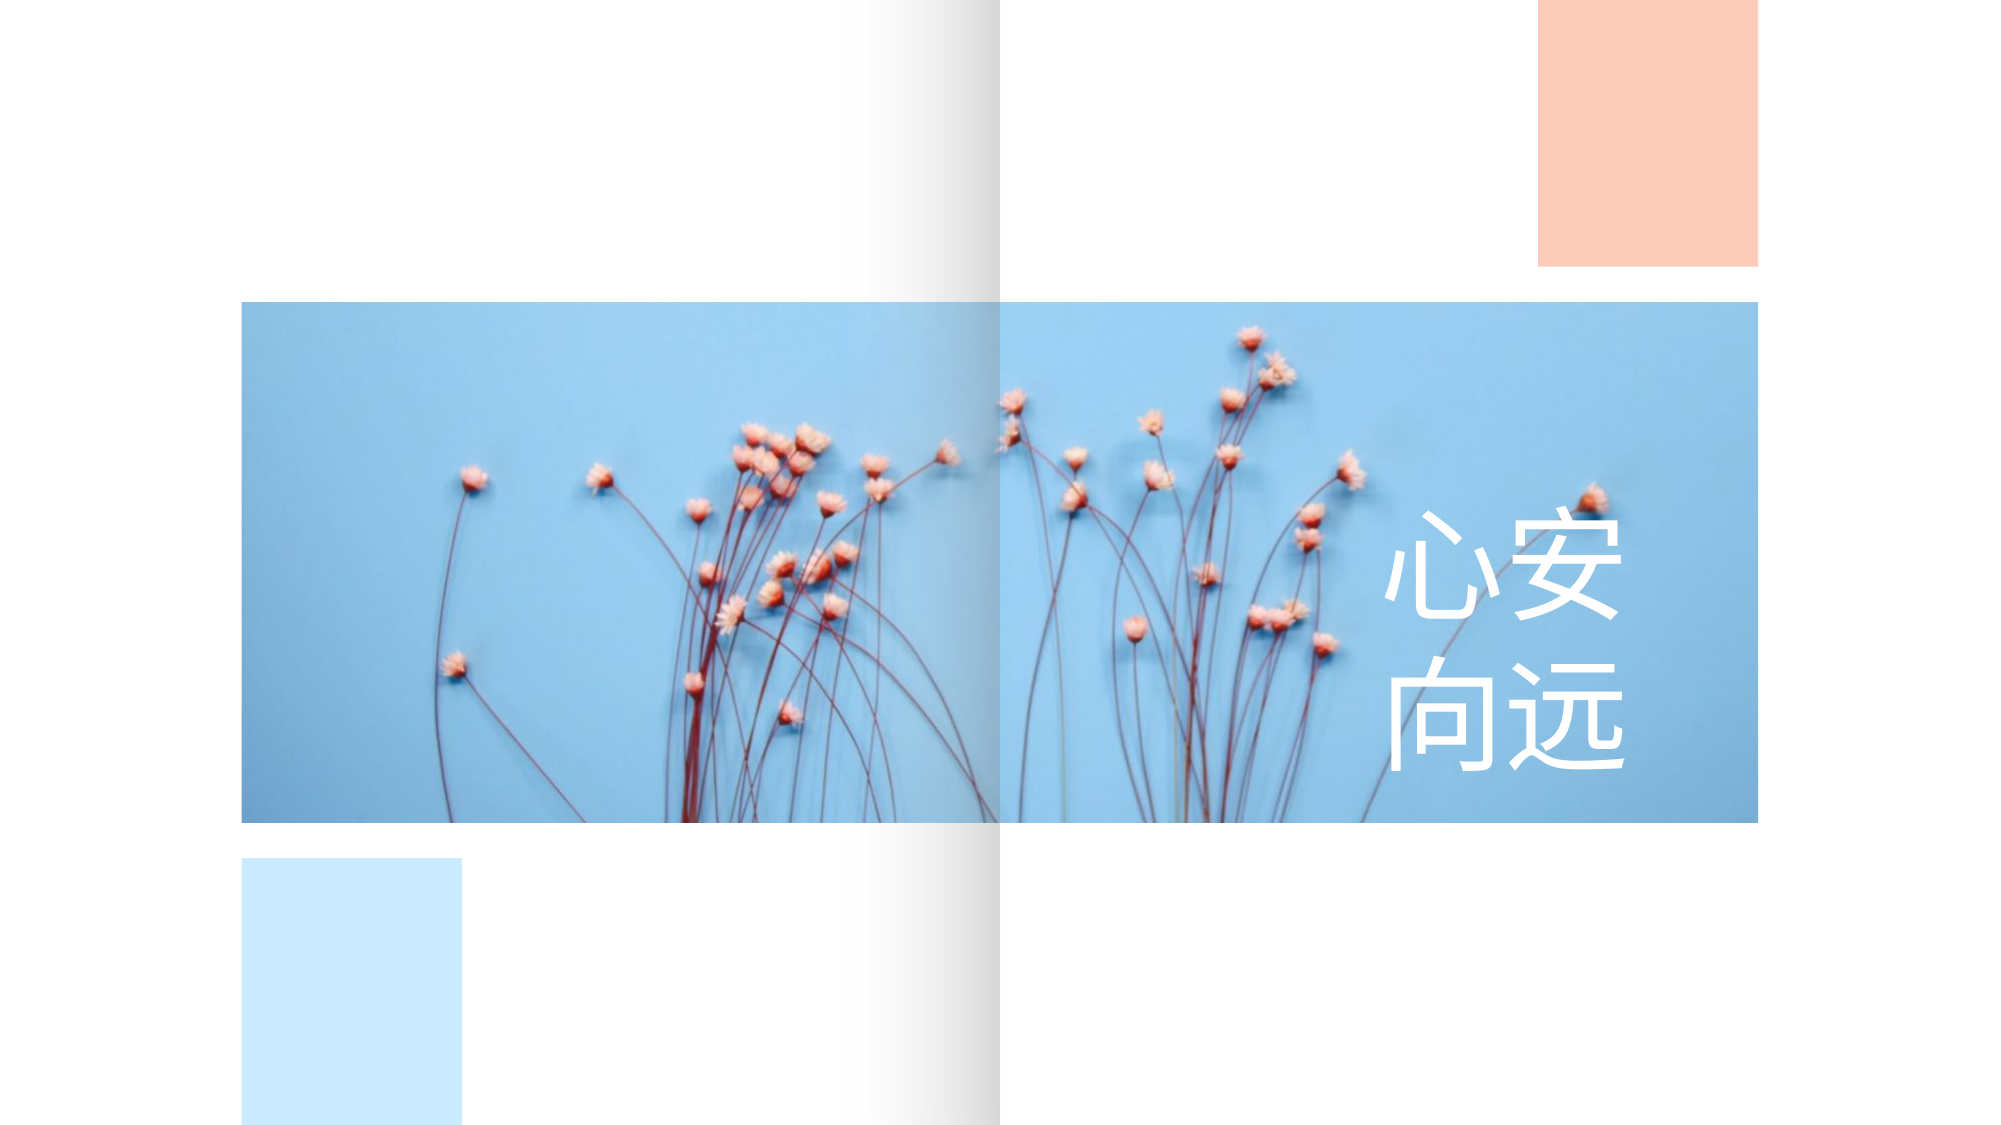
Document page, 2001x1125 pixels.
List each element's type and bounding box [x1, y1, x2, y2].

picture [241, 302, 1759, 823]
text_box [1537, 0, 1759, 268]
text_box [0, 0, 1000, 1125]
